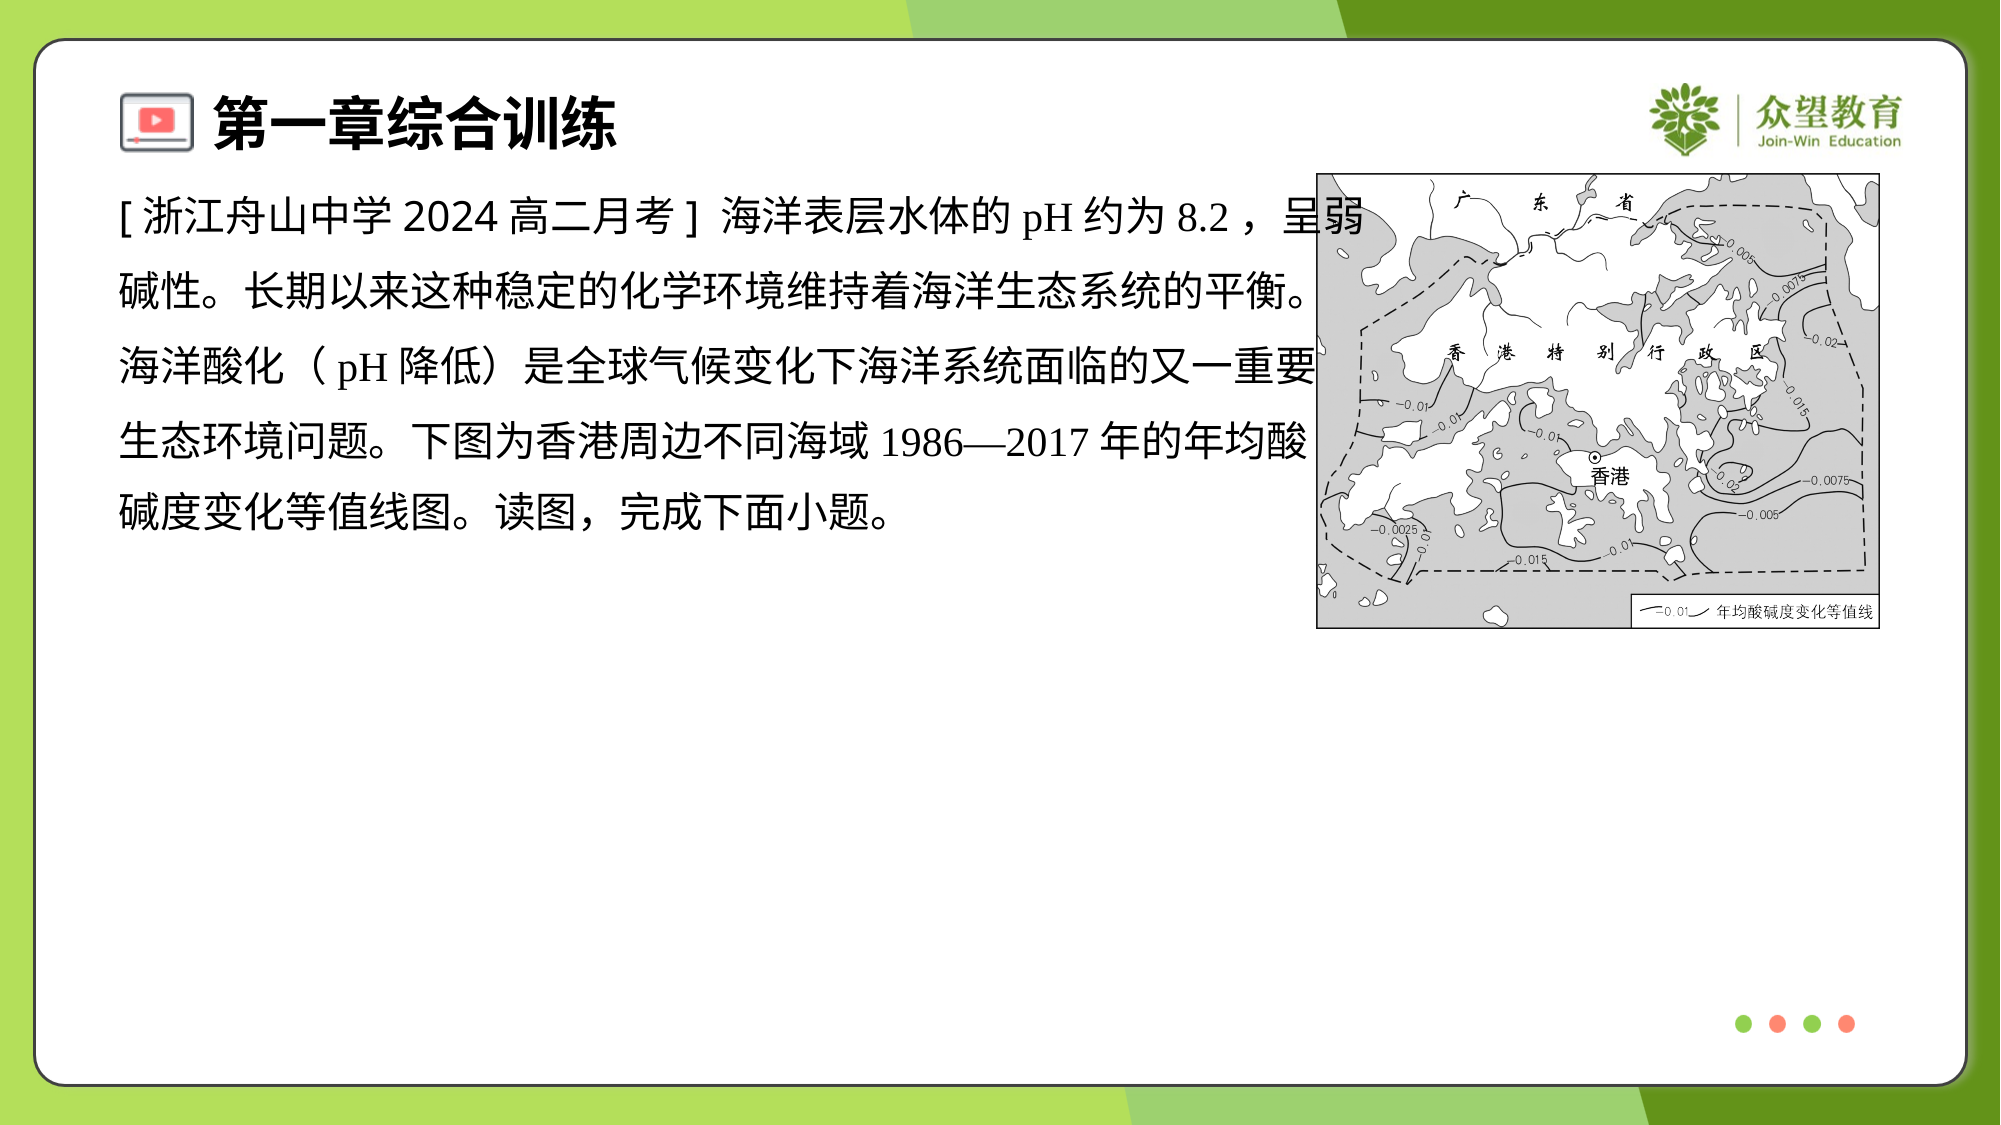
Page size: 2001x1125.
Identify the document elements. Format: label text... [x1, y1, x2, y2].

text_box [浙江舟山中学2024高二月考] 海洋表层水体的pH约为8.2，呈弱 碱性。长期以来这种稳定的化学环境维持着海洋生态系统的平衡。 海洋酸化（pH降低）是全球气候变化下海洋系统面临的又一重要 生态环境问题。下图为香港周边不同海域1986—2017年的年均酸 碱度变化等值线图。读图，完成下面小题。 [118, 164, 1298, 529]
picture [0, 0, 2000, 1125]
